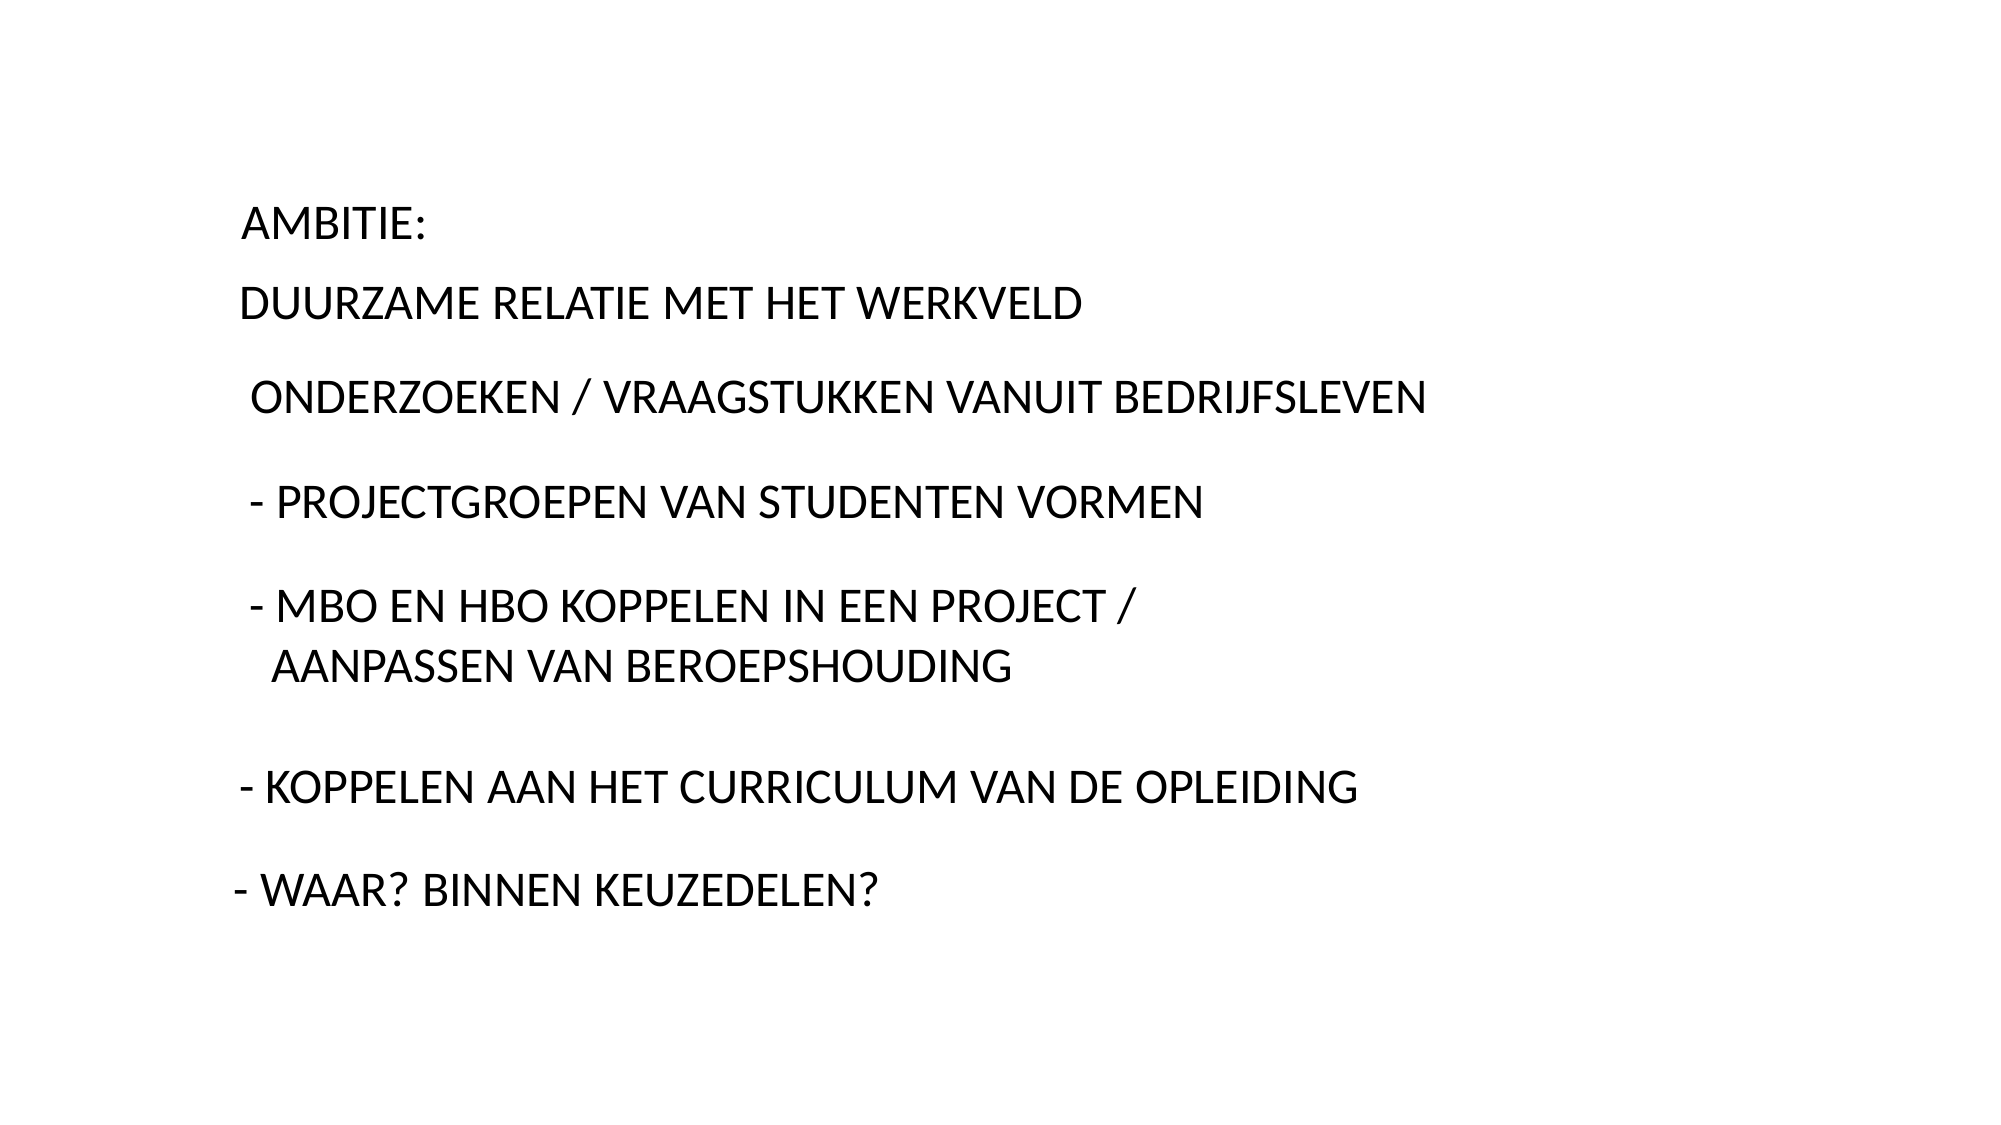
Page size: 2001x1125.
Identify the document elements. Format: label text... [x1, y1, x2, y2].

text_box - MBO EN HBO KOPPELEN IN EEN PROJECT / AANPASSEN VAN BEROEPSHOUDING [234, 564, 1164, 700]
text_box - PROJECTGROEPEN VAN STUDENTEN VORMEN [234, 460, 1232, 536]
text_box DUURZAME RELATIE MET HET WERKVELD [224, 261, 1099, 337]
text_box - WAAR? BINNEN KEUZEDELEN? [219, 848, 1359, 924]
text_box ONDERZOEKEN / VRAAGSTUKKEN VANUIT BEDRIJFSLEVEN [236, 355, 1444, 431]
text_box AMBITIE: [226, 181, 443, 257]
text_box - KOPPELEN AAN HET CURRICULUM VAN DE OPLEIDING [224, 746, 1375, 822]
